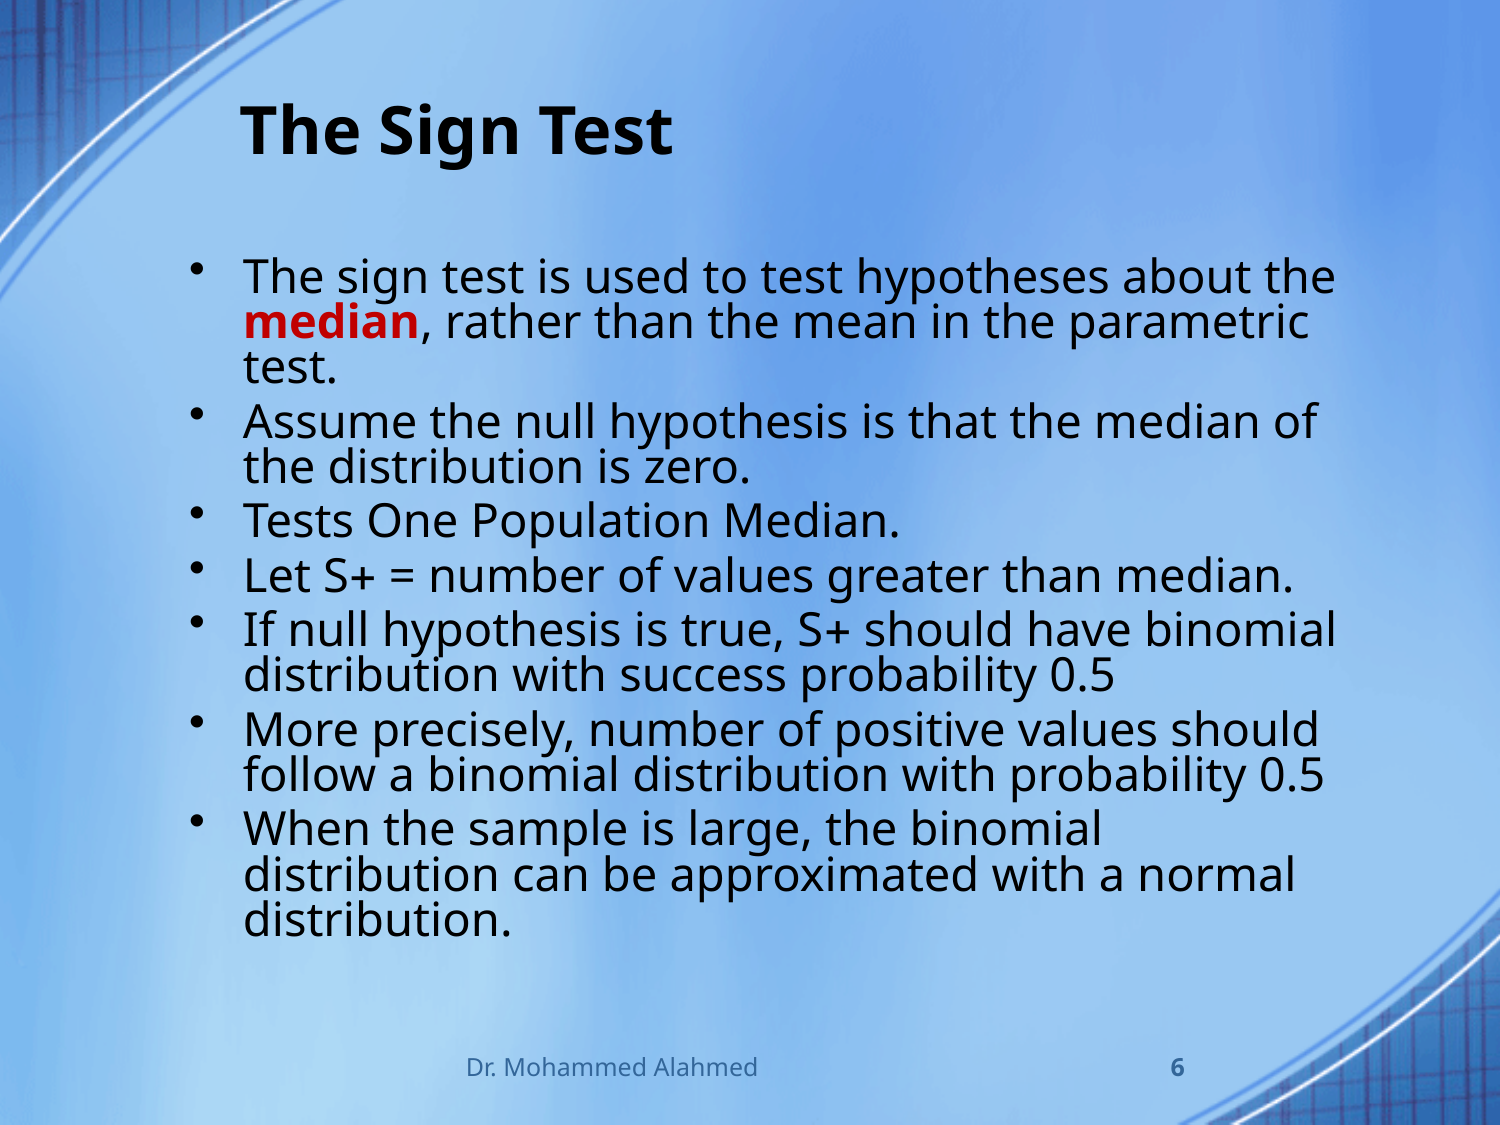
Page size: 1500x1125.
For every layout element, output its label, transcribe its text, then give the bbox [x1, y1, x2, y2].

footer Dr. Mohammed Alahmed [374, 1037, 851, 1100]
title The Sign Test [224, 62, 1351, 176]
list The sign test is used to test hypotheses about the median, rather than the mean in the parametric test. Assume the null hypothesis is that the median of the distribution is zero. Tests One Population Median. Let S = number of values greater than median. If null hypothesis is true, S should have binomial distribution with success probability 0.5 More precisely, number of positive values should follow a binomial distribution with probability 0.5 When the sample is large, the binomial distribution can be approximated with a normal distribution. [174, 249, 1363, 1026]
picture [0, 0, 1500, 1125]
slide_number 6 [887, 1037, 1201, 1100]
